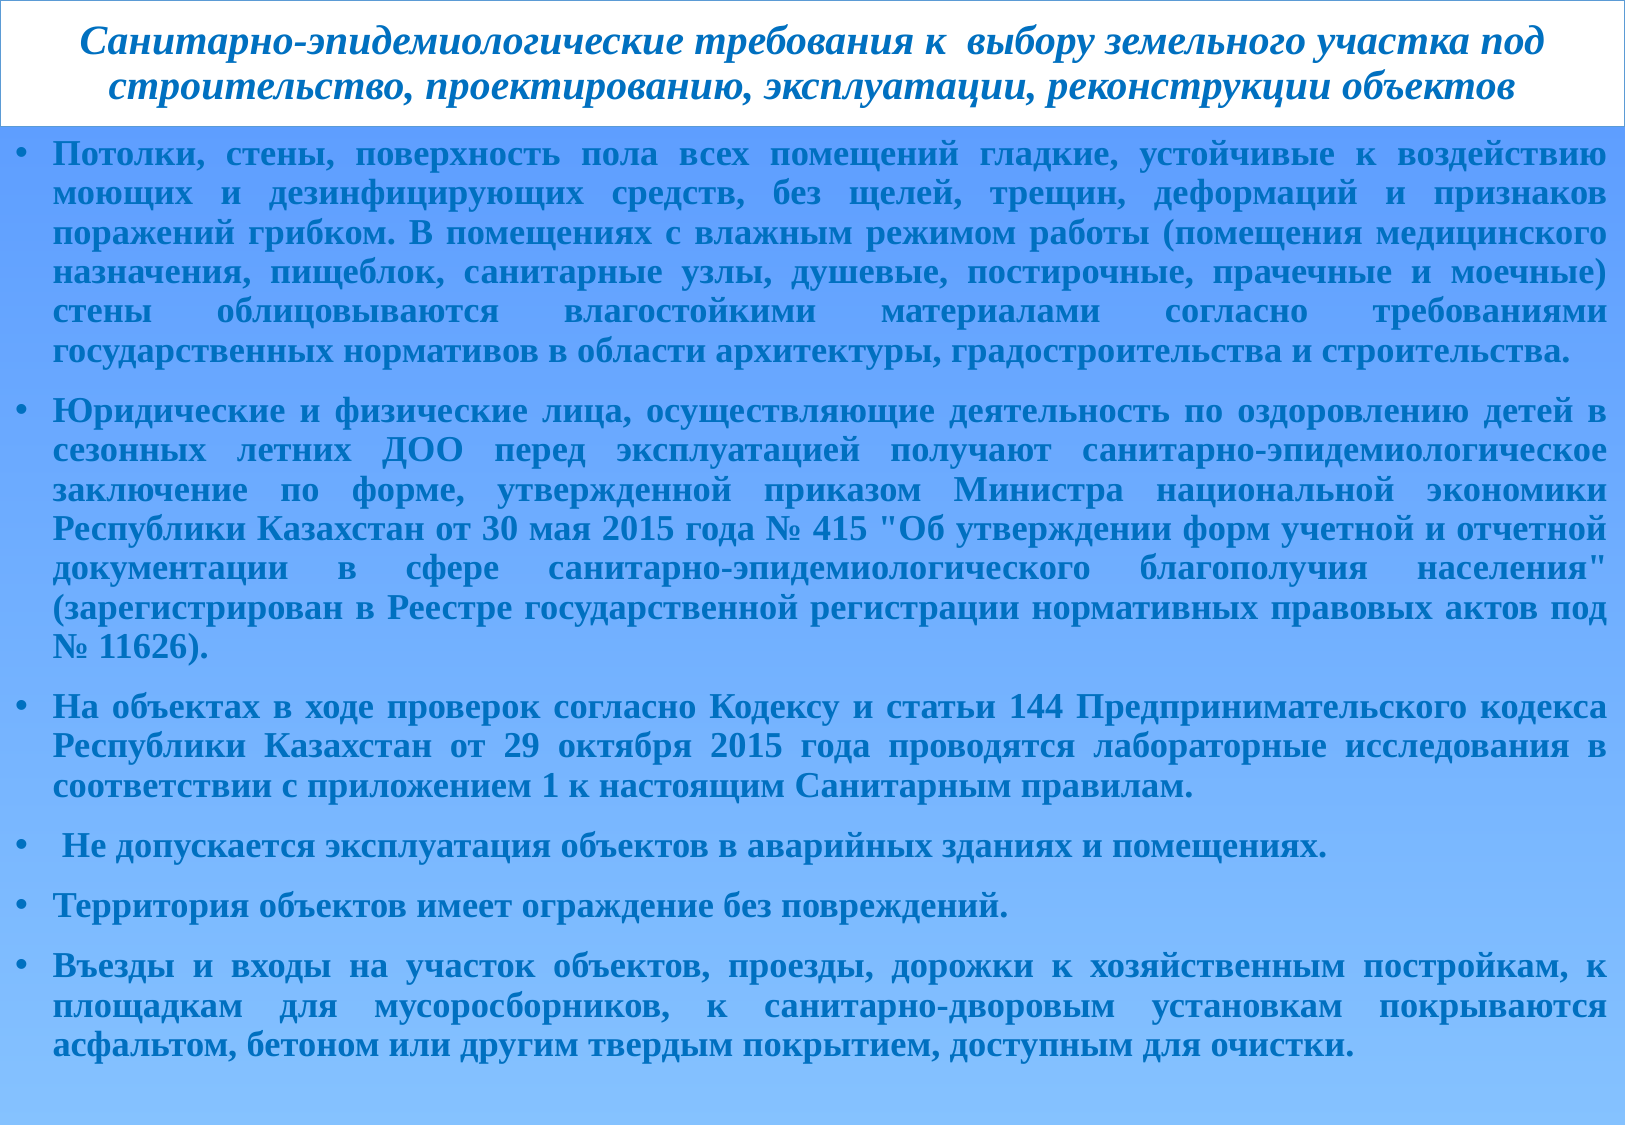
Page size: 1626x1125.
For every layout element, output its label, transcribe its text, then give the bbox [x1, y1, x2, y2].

title Санитарно-эпидемиологические требования к выбору земельного участка под строительство, проектированию, эксплуатации, реконструкции объектов [0, 0, 1625, 127]
slide_number 4 [1147, 1042, 1514, 1103]
list Потолки, стены, поверхность пола всех помещений гладкие, устойчивые к воздействию моющих и дезинфицирующих средств, без щелей, трещин, деформаций и признаков поражений грибком. В помещениях с влажным режимом работы (помещения медицинского назначения, пищеблок, санитарные узлы, душевые, постирочные, прачечные и моечные) стены облицовываются влагостойкими материалами согласно требованиями государственных нормативов в области архитектуры, градостроительства и строительства. Юридические и физические лица, осуществляющие деятельность по оздоровлению детей в сезонных летних ДОО перед эксплуатацией получают санитарно-эпидемиологическое заключение по форме, утвержденной приказом Министра национальной экономики Республики Казахстан от 30 мая 2015 года № 415 "Об утверждении форм учетной и отчетной документации в сфере санитарно-эпидемиологического благополучия населения" (зарегистрирован в Реестре государственной регистрации нормативных правовых актов под № 11626). На объектах в ходе проверок согласно Кодексу и статьи 144 Предпринимательского кодекса Республики Казахстан от 29 октября 2015 года проводятся лабораторные исследования в соответствии с приложением 1 к настоящим Санитарным правилам. Не допускается эксплуатация объектов в аварийных зданиях и помещениях. Территория объектов имеет ограждение без повреждений. Въезды и входы на участок объектов, проезды, дорожки к хозяйственным постройкам, к площадкам для мусоросборников, к санитарно-дворовым установкам покрываются асфальтом, бетоном или другим твердым покрытием, доступным для очистки. [0, 127, 1625, 1125]
